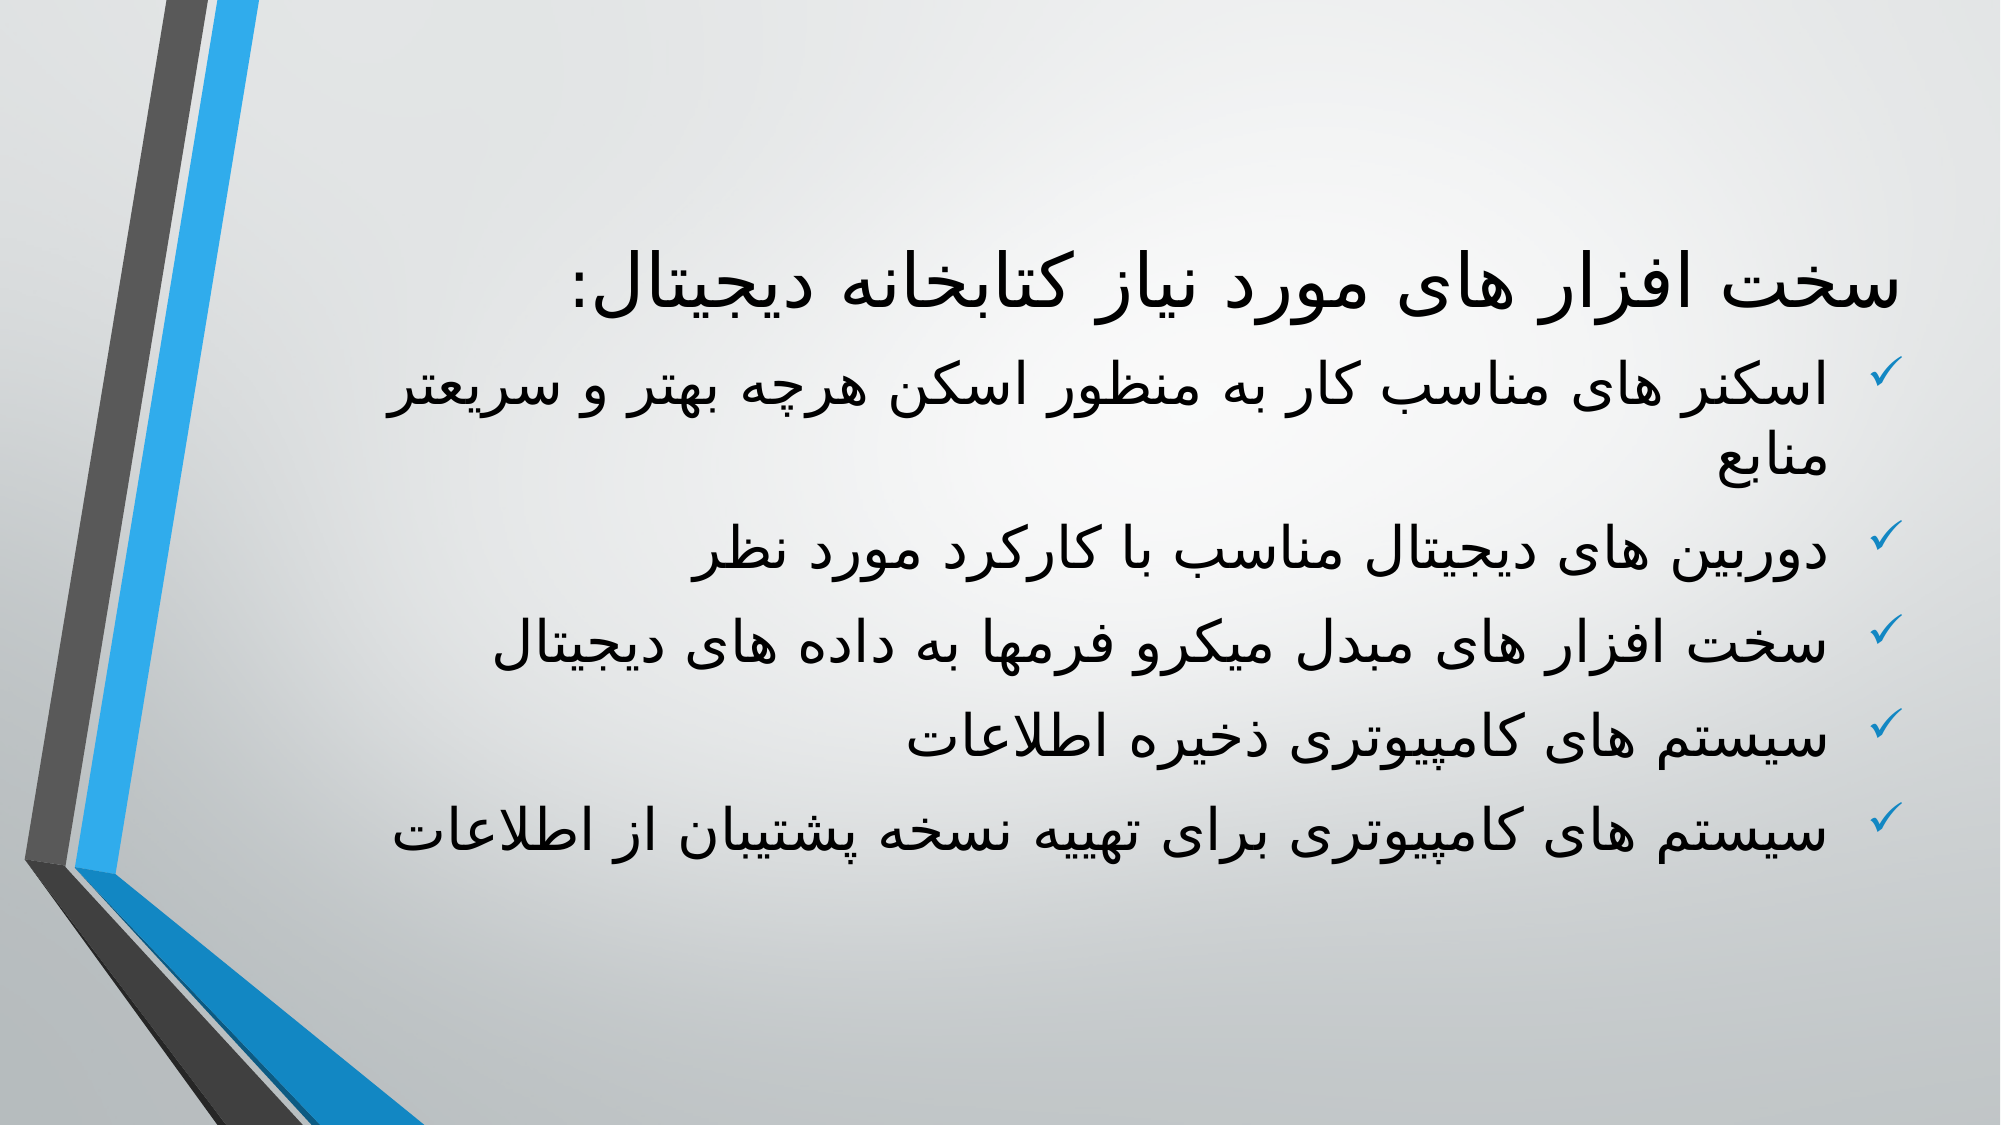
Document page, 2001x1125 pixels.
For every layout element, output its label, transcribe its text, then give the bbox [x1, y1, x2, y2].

list سخت افزار های مورد نیاز کتابخانه دیجیتال: اسکنر های مناسب کار به منظور اسکن هرچه بهتر و سریعتر منابع دوربین های دیجیتال مناسب با کارکرد مورد نظر سخت افزار های مبدل میکرو فرمها به داده های دیجیتال سیستم های کامپیوتری ذخیره اطلاعات سیستم های کامپیوتری برای تهییه نسخه پشتیبان از اطلاعات [277, 114, 1921, 980]
